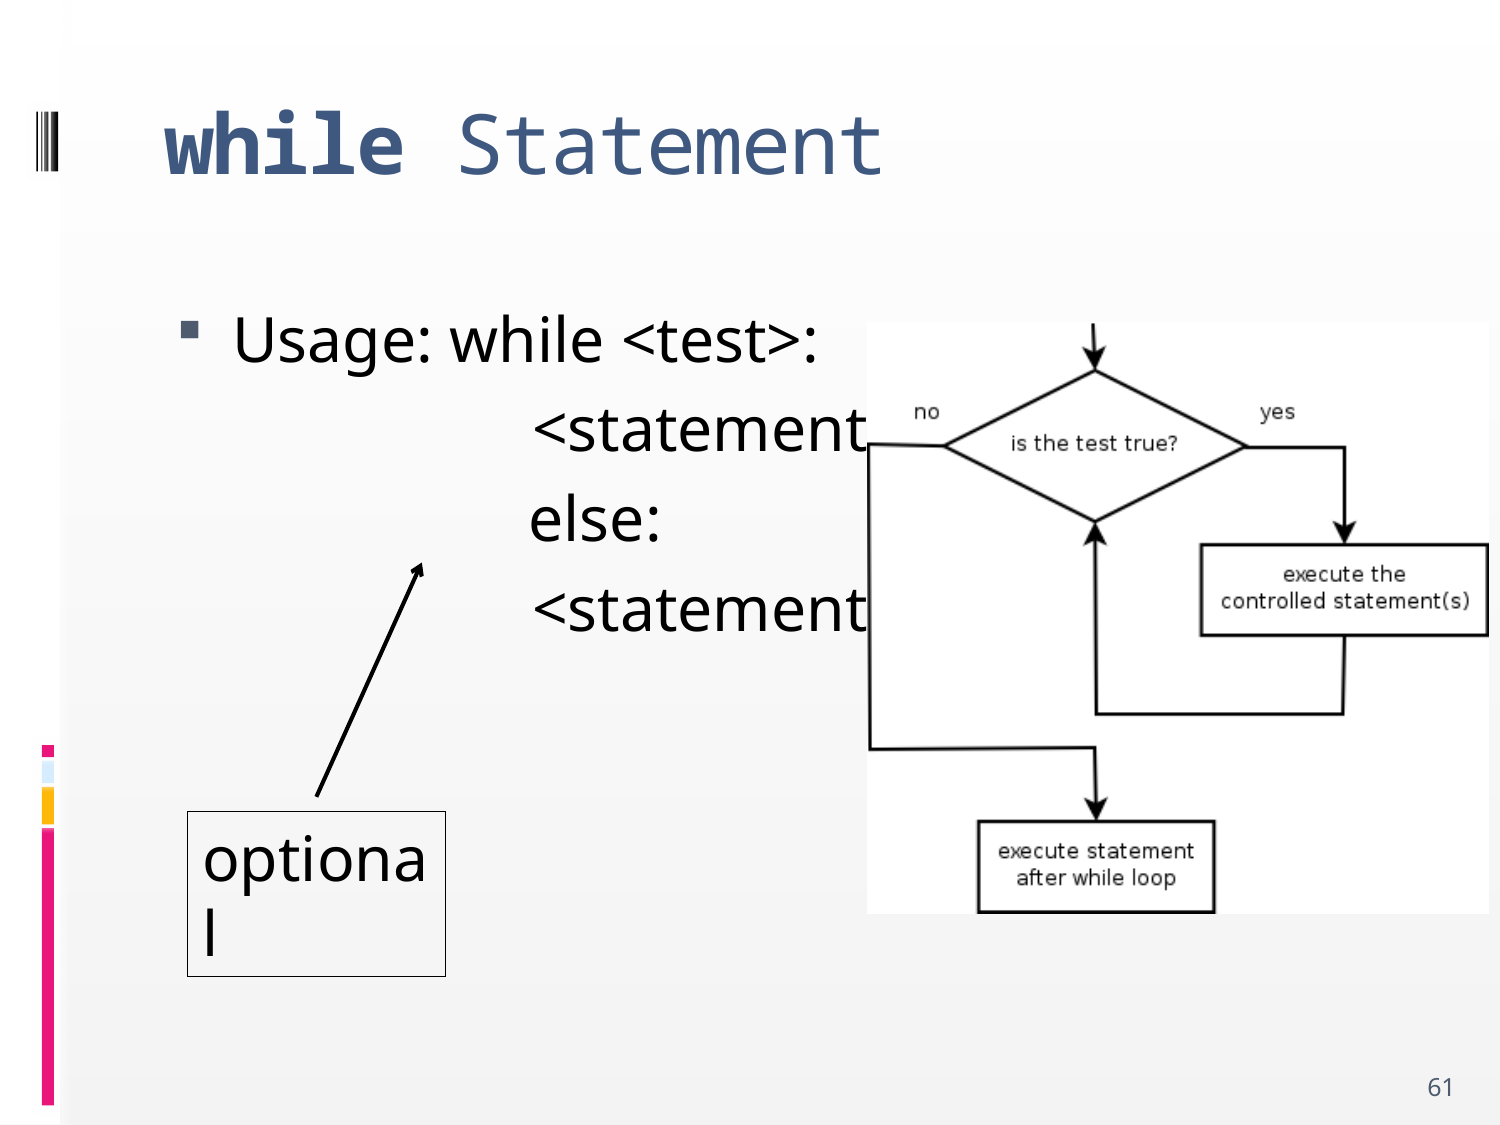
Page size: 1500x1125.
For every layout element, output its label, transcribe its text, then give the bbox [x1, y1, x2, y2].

list Usage: while <test>: <statements1> else: <statements2> [150, 292, 1425, 1043]
title while Statement [150, 83, 1425, 234]
slide_number 61 [1412, 1052, 1488, 1113]
picture [866, 322, 1489, 915]
text_box optional [187, 811, 446, 977]
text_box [315, 562, 423, 798]
